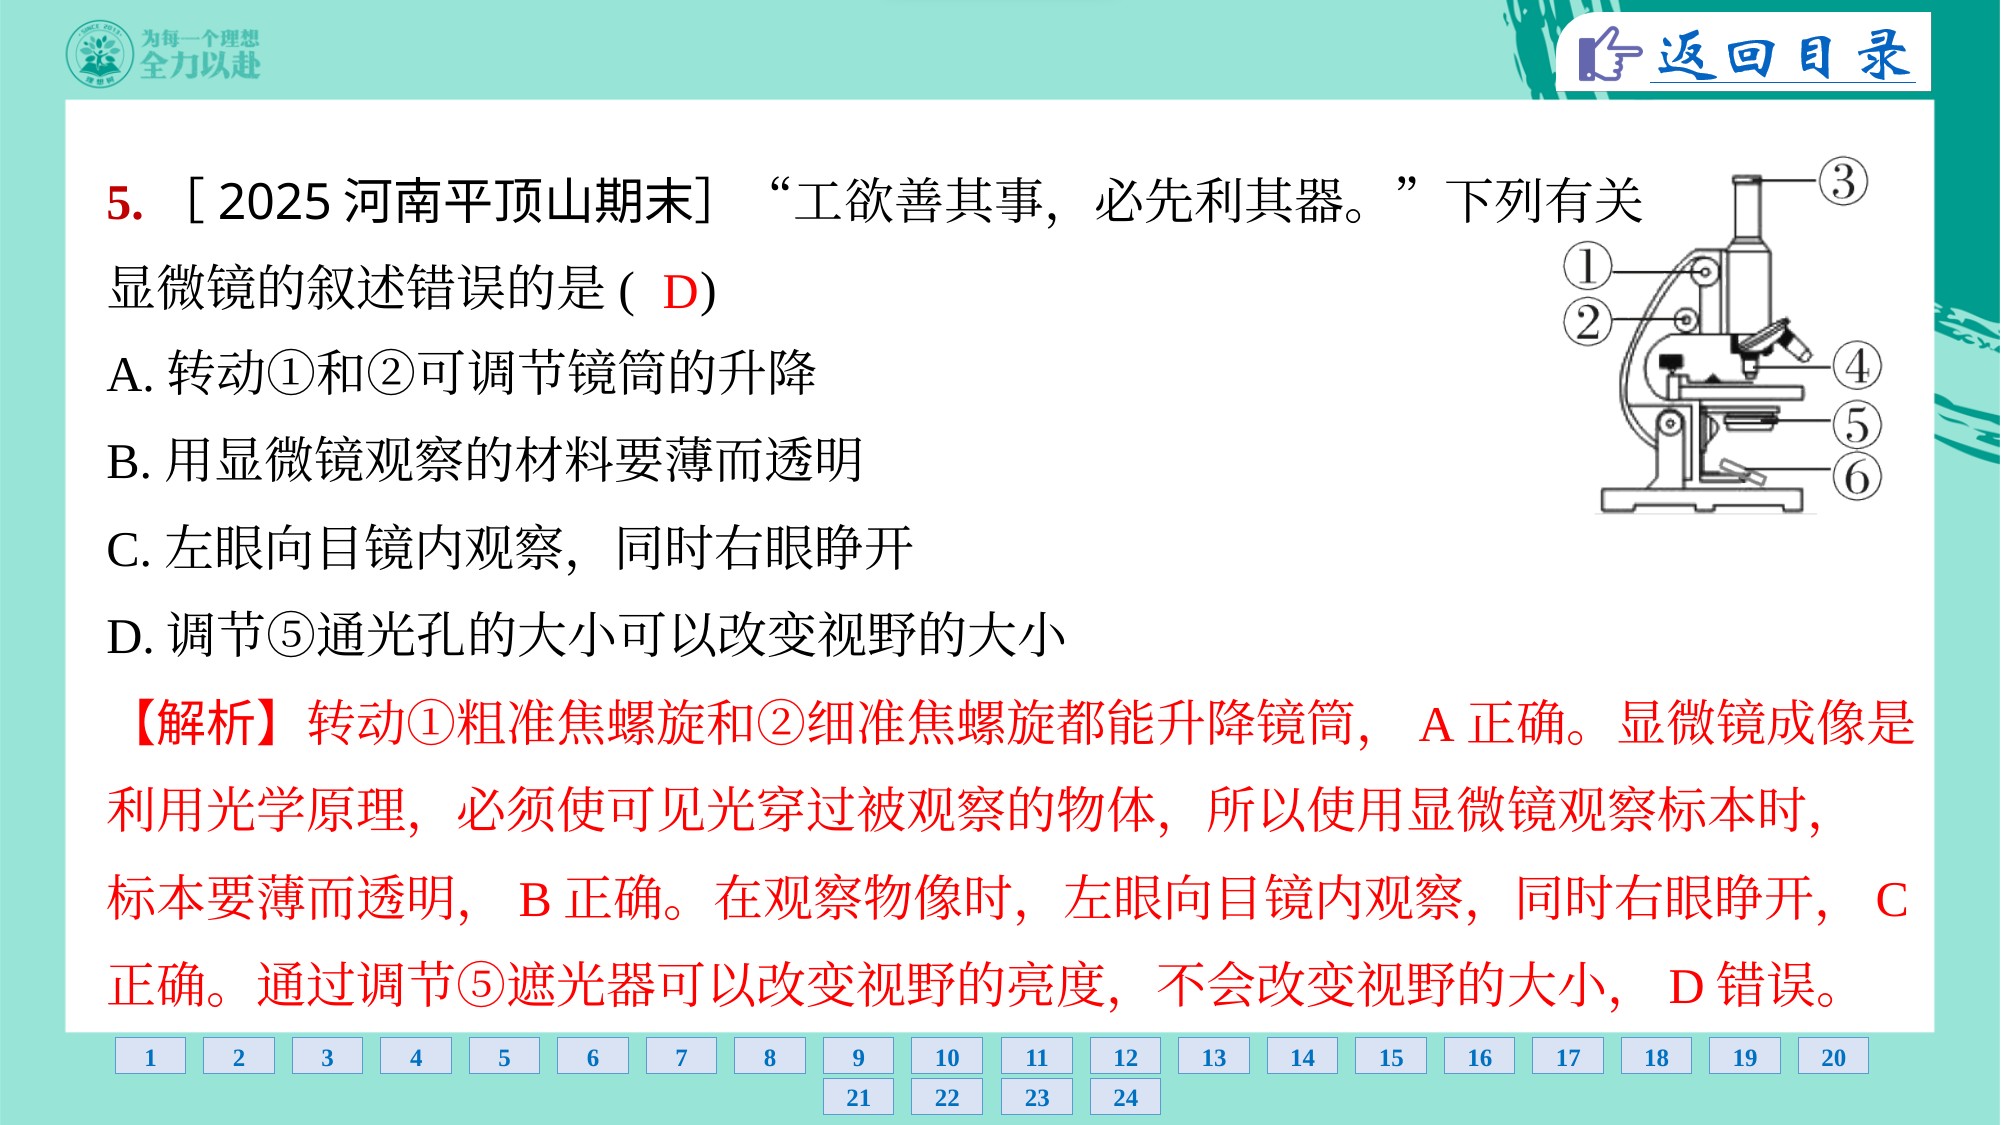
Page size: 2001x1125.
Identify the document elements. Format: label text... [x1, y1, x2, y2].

text_box A.转动①和②可调节镜筒的升降 B.用显微镜观察的材料要薄而透明 C.左眼向目镜内观察，同时右眼睁开 D.调节⑤通光孔的大小可以改变视野的大小 [106, 313, 1541, 663]
picture [0, 0, 2000, 1125]
text_box D [644, 230, 717, 313]
text_box 【解析】转动①粗准焦螺旋和②细准焦螺旋都能升降镜筒，A正确。显微镜成像是 利用光学原理，必须使可见光穿过被观察的物体，所以使用显微镜观察标本时， 标本要薄而透明，B正确。在观察物像时，左眼向目镜内观察，同时右眼睁开，C 正确。通过调节⑤遮光器可以改变视野的亮度，不会改变视野的大小，D错误。 [106, 663, 1895, 1014]
text_box 5.［2025河南平顶山期末］“工欲善其事，必先利其器。”下列有关 显微镜的叙述错误的是( ) [106, 141, 1541, 313]
